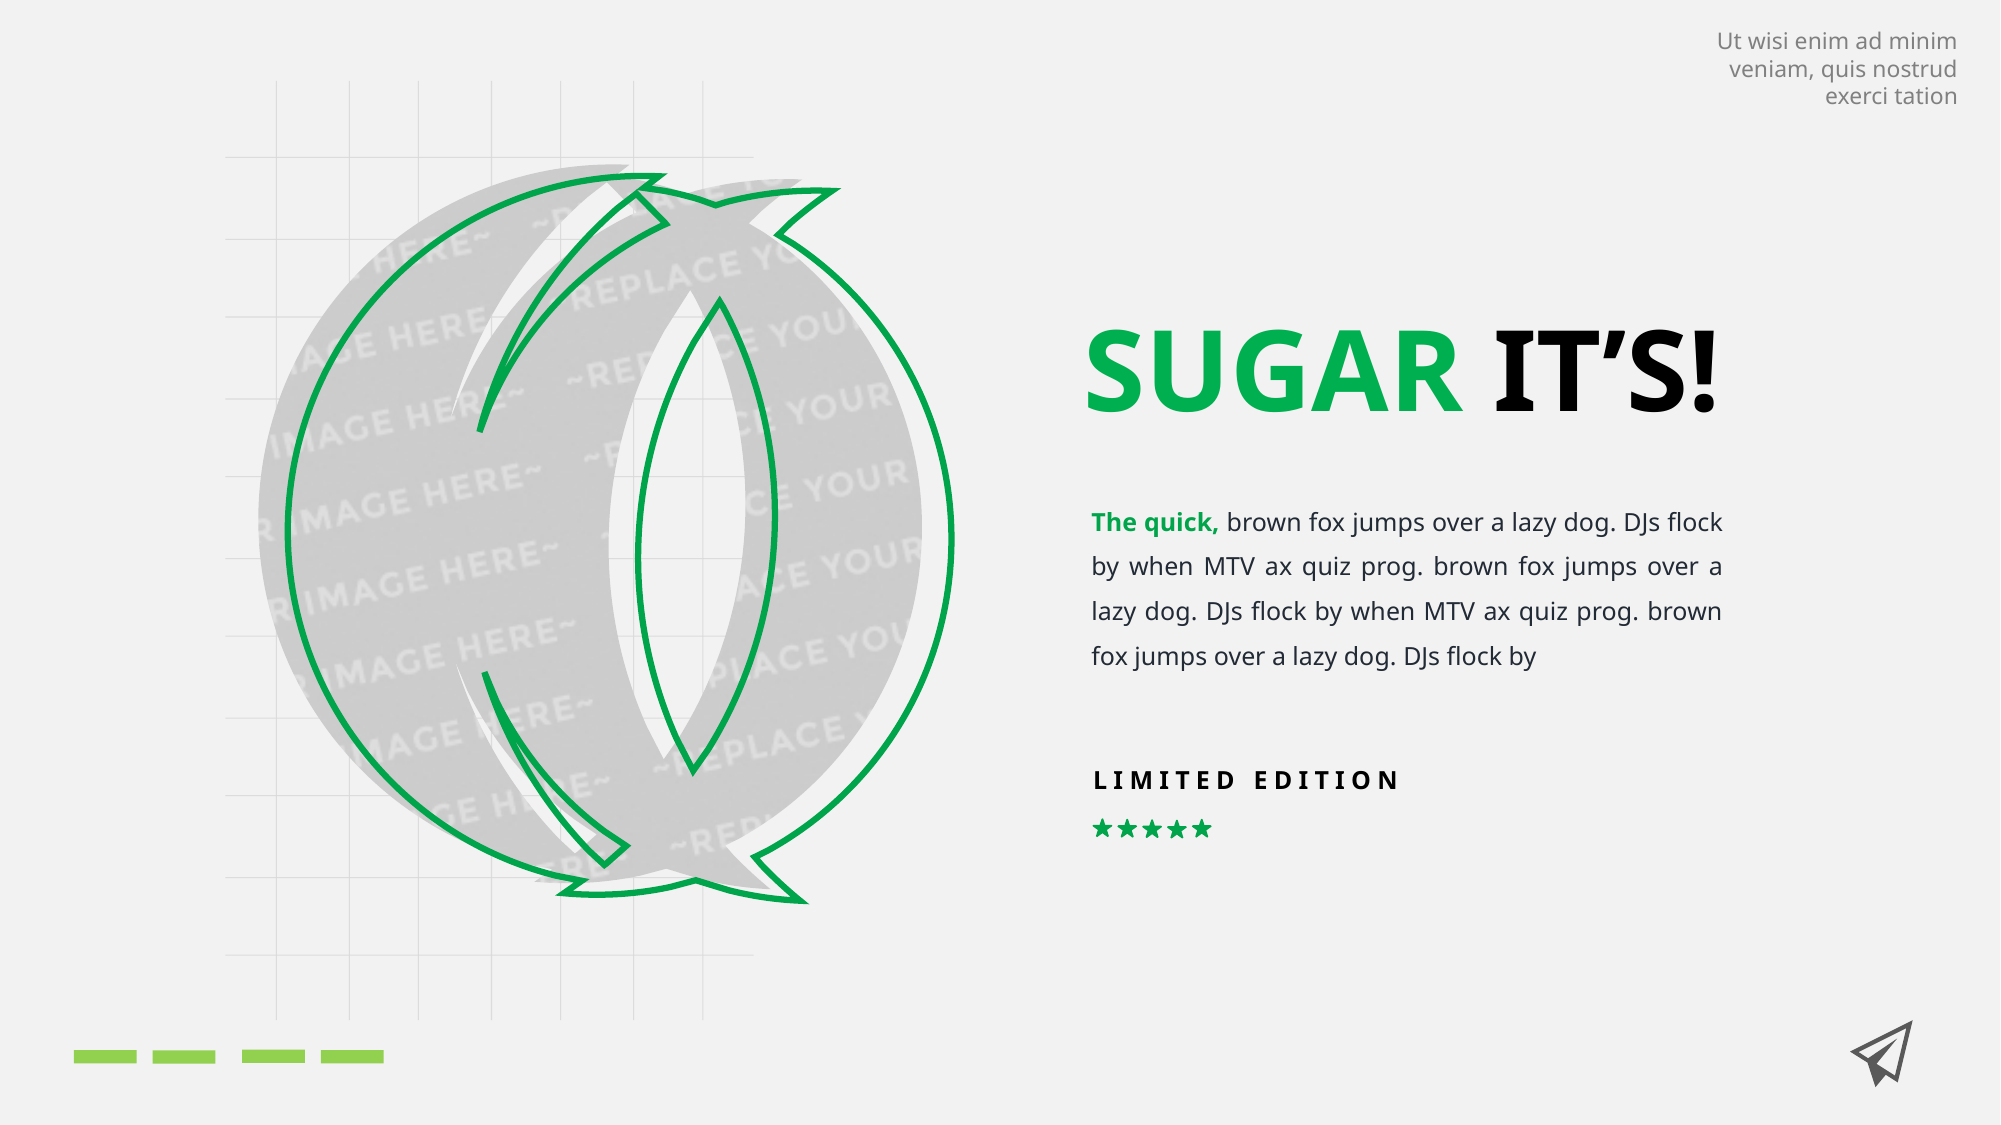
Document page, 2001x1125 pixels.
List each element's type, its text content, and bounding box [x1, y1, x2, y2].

text_box [73, 1049, 138, 1064]
text_box Ut wisi enim ad minim veniam, quis nostrud exerci tation [1664, 19, 1973, 117]
picture [648, 179, 803, 203]
picture [495, 196, 663, 388]
picture [534, 874, 577, 884]
text_box SUGAR IT’S! [1068, 291, 1935, 442]
text_box LIMITED EDITION [1078, 757, 1424, 803]
text_box The quick, brown fox jumps over a lazy dog. DJs flock by when MTV ax quiz prog. brown fox jumps over a lazy dog. DJs flock by when MTV ax quiz prog. brown fox jumps over a lazy dog. DJs flock by [1076, 483, 1739, 678]
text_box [1092, 818, 1212, 839]
picture [678, 305, 773, 767]
picture [258, 164, 630, 849]
text_box [152, 1049, 216, 1065]
text_box [286, 174, 953, 902]
text_box [1850, 1020, 1913, 1088]
text_box [320, 1049, 385, 1064]
picture [504, 720, 623, 863]
text_box [241, 1049, 306, 1064]
